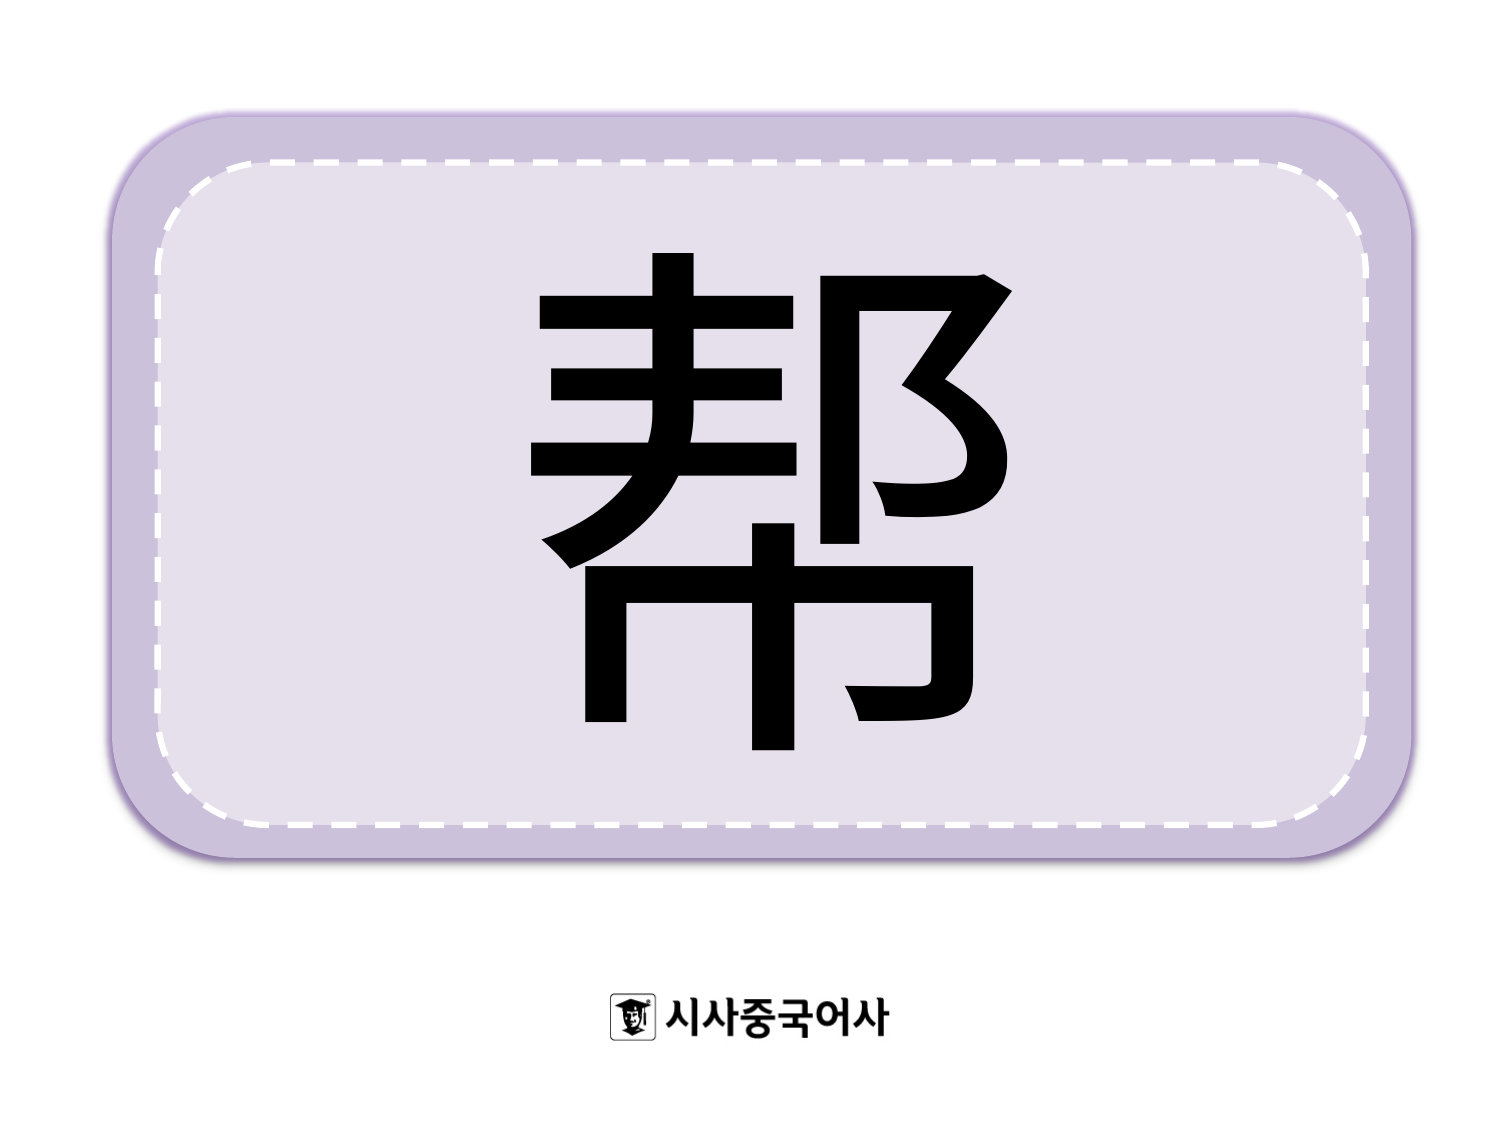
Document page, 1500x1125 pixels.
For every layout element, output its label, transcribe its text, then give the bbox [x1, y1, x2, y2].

picture [602, 987, 898, 1047]
text_box 帮 [171, 160, 1380, 824]
